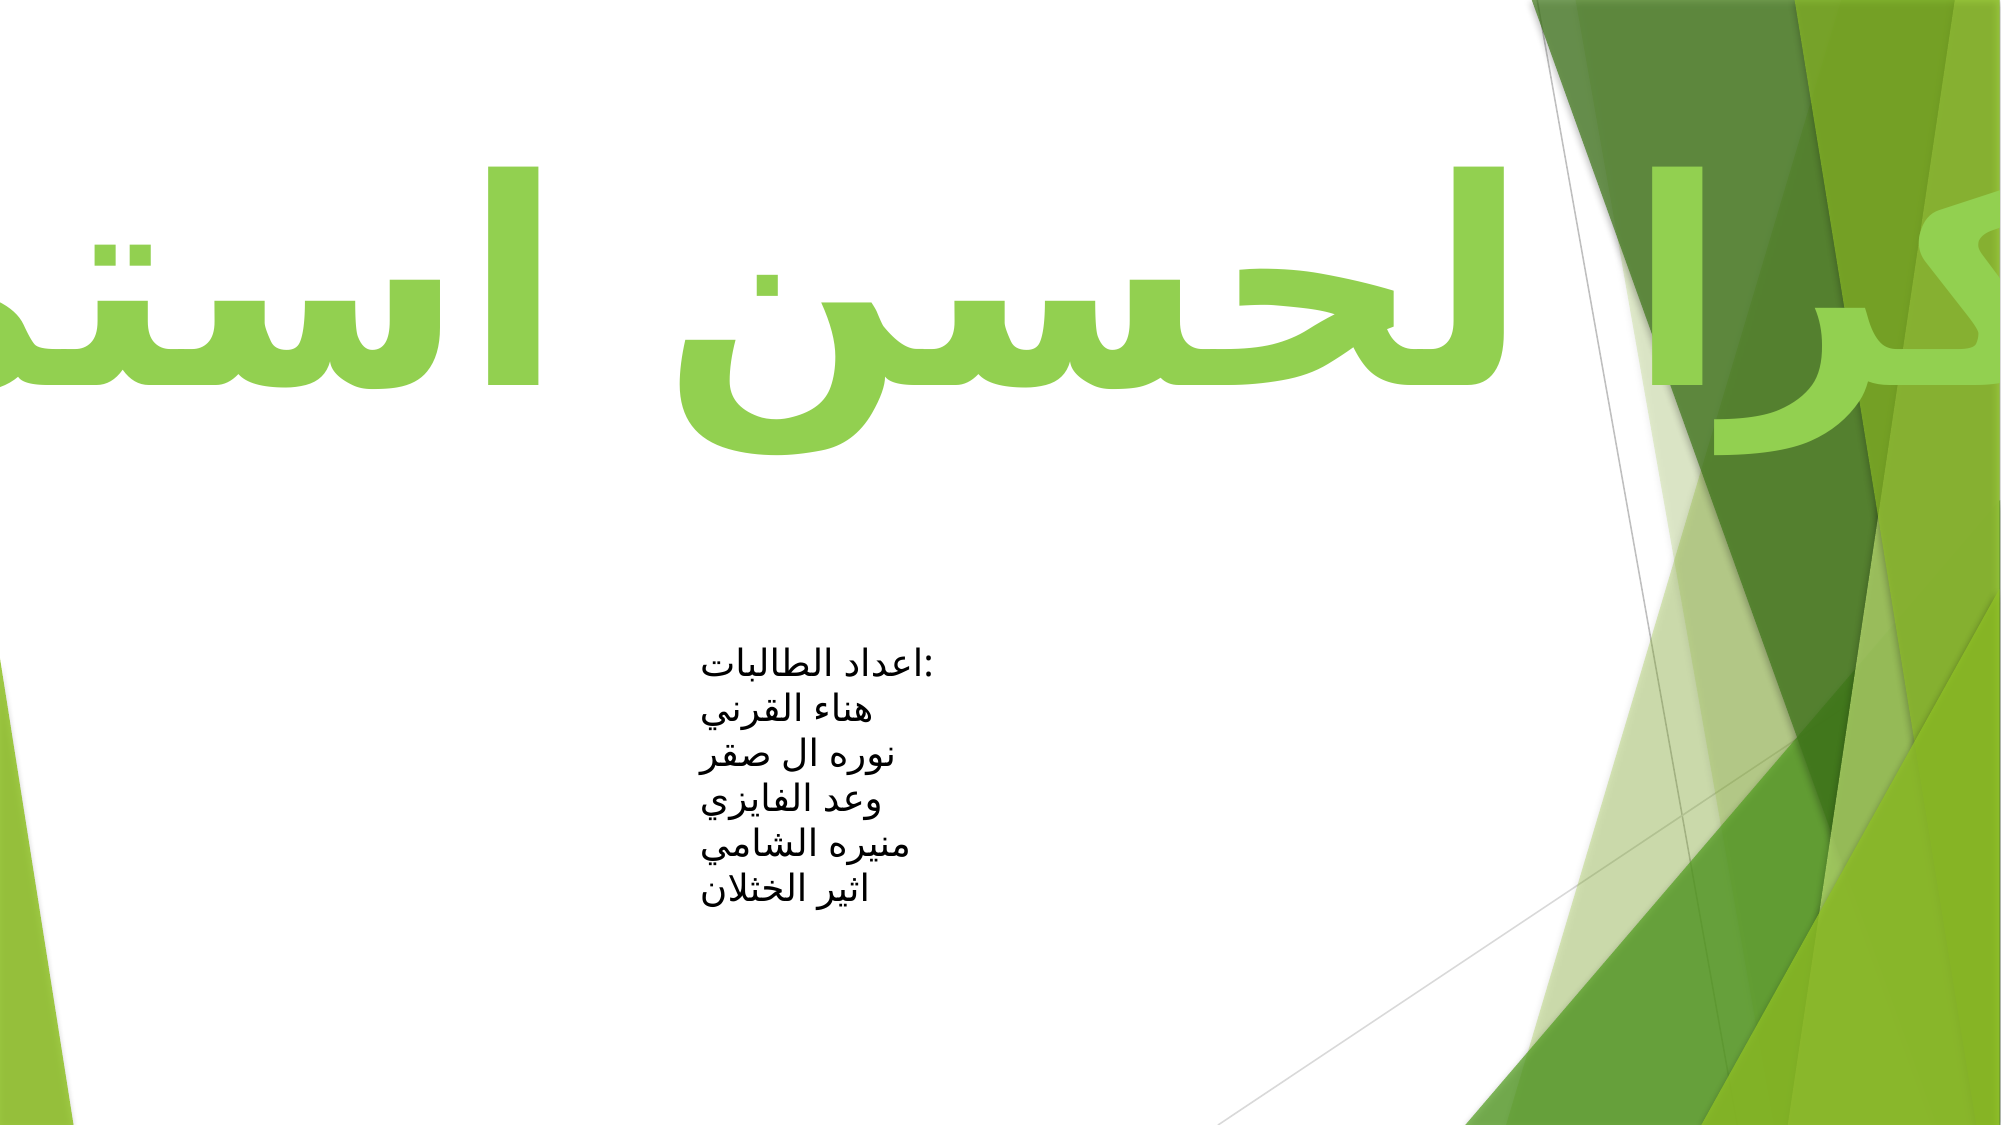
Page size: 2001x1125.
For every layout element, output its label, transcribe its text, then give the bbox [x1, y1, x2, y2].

text_box اعداد الطالبات: هناء القرني نوره ال صقر وعد الفايزي منيره الشامي اثير الخثلان [685, 631, 1302, 916]
text_box شكرا لحسن استماعكم [0, 90, 2000, 796]
